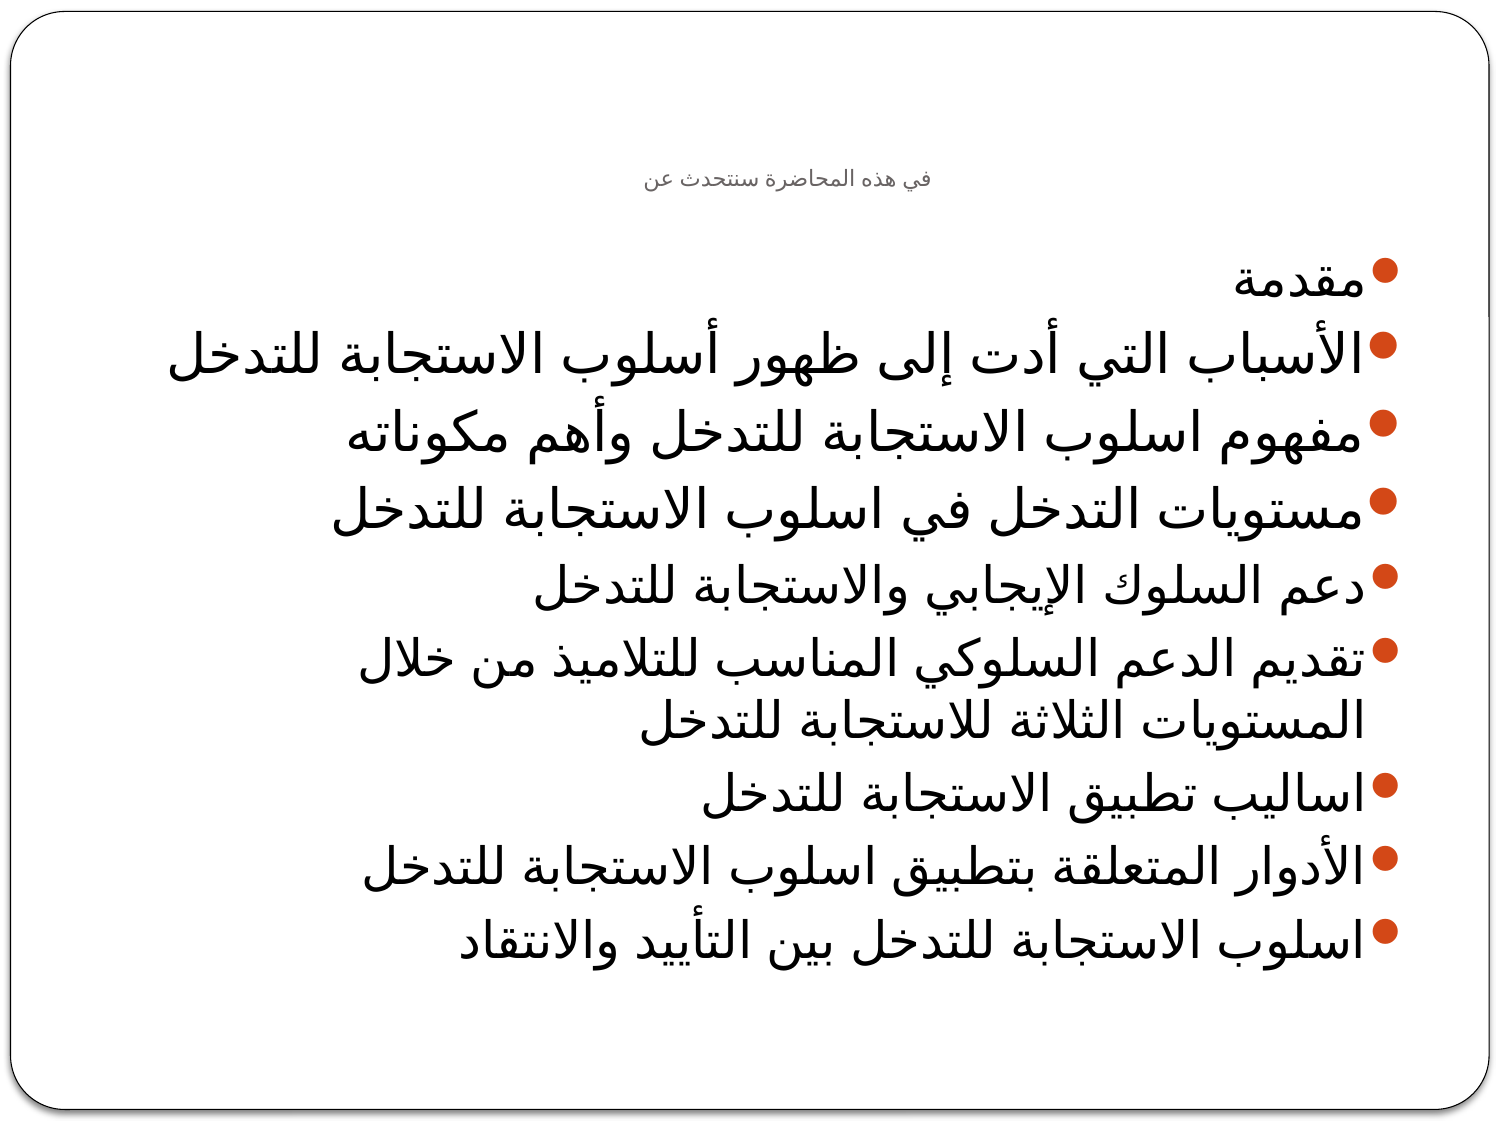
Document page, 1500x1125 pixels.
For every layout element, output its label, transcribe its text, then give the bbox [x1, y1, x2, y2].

title في هذه المحاضرة سنتحدث عن [150, 45, 1425, 233]
list مقدمة الأسباب التي أدت إلى ظهور أسلوب الاستجابة للتدخل مفهوم اسلوب الاستجابة للتدخل وأهم مكوناته مستويات التدخل في اسلوب الاستجابة للتدخل دعم السلوك الإيجابي والاستجابة للتدخل تقديم الدعم السلوكي المناسب للتلاميذ من خلال المستويات الثلاثة للاستجابة للتدخل اساليب تطبيق الاستجابة للتدخل الأدوار المتعلقة بتطبيق اسلوب الاستجابة للتدخل اسلوب الاستجابة للتدخل بين التأييد والانتقاد [150, 237, 1425, 988]
